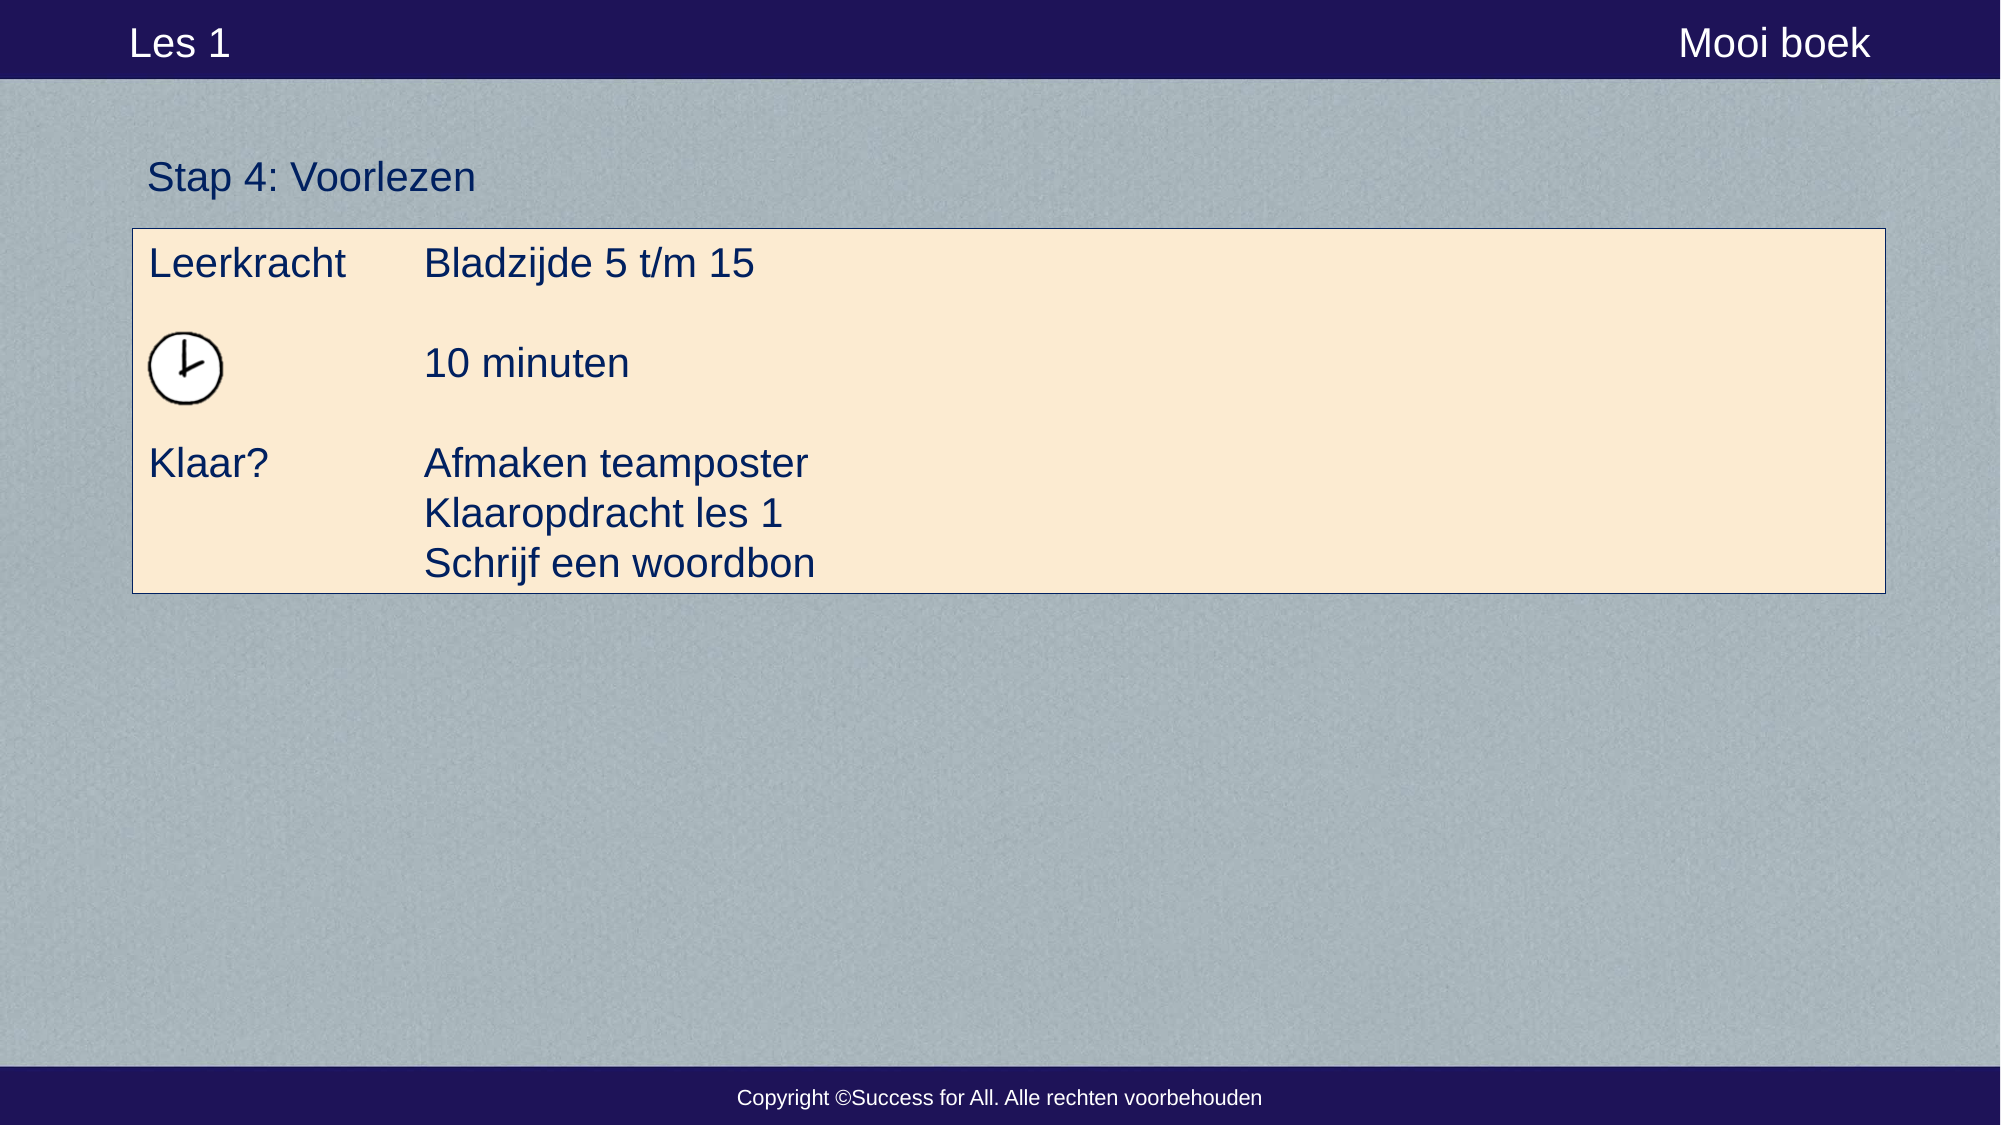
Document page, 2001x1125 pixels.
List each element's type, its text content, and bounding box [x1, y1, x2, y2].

text_box Les 1 [114, 8, 354, 73]
text_box Copyright ©Success for All. Alle rechten voorbehouden [0, 1076, 2000, 1125]
text_box Stap 4: Voorlezen [132, 141, 925, 207]
text_box Leerkracht Bladzijde 5 t/m 15 10 minuten Klaar? Afmaken teamposter Klaaropdracht les 1 Schrijf een woordbon [132, 228, 1886, 594]
text_box Mooi boek [999, 8, 1886, 73]
picture [0, 0, 2001, 1125]
